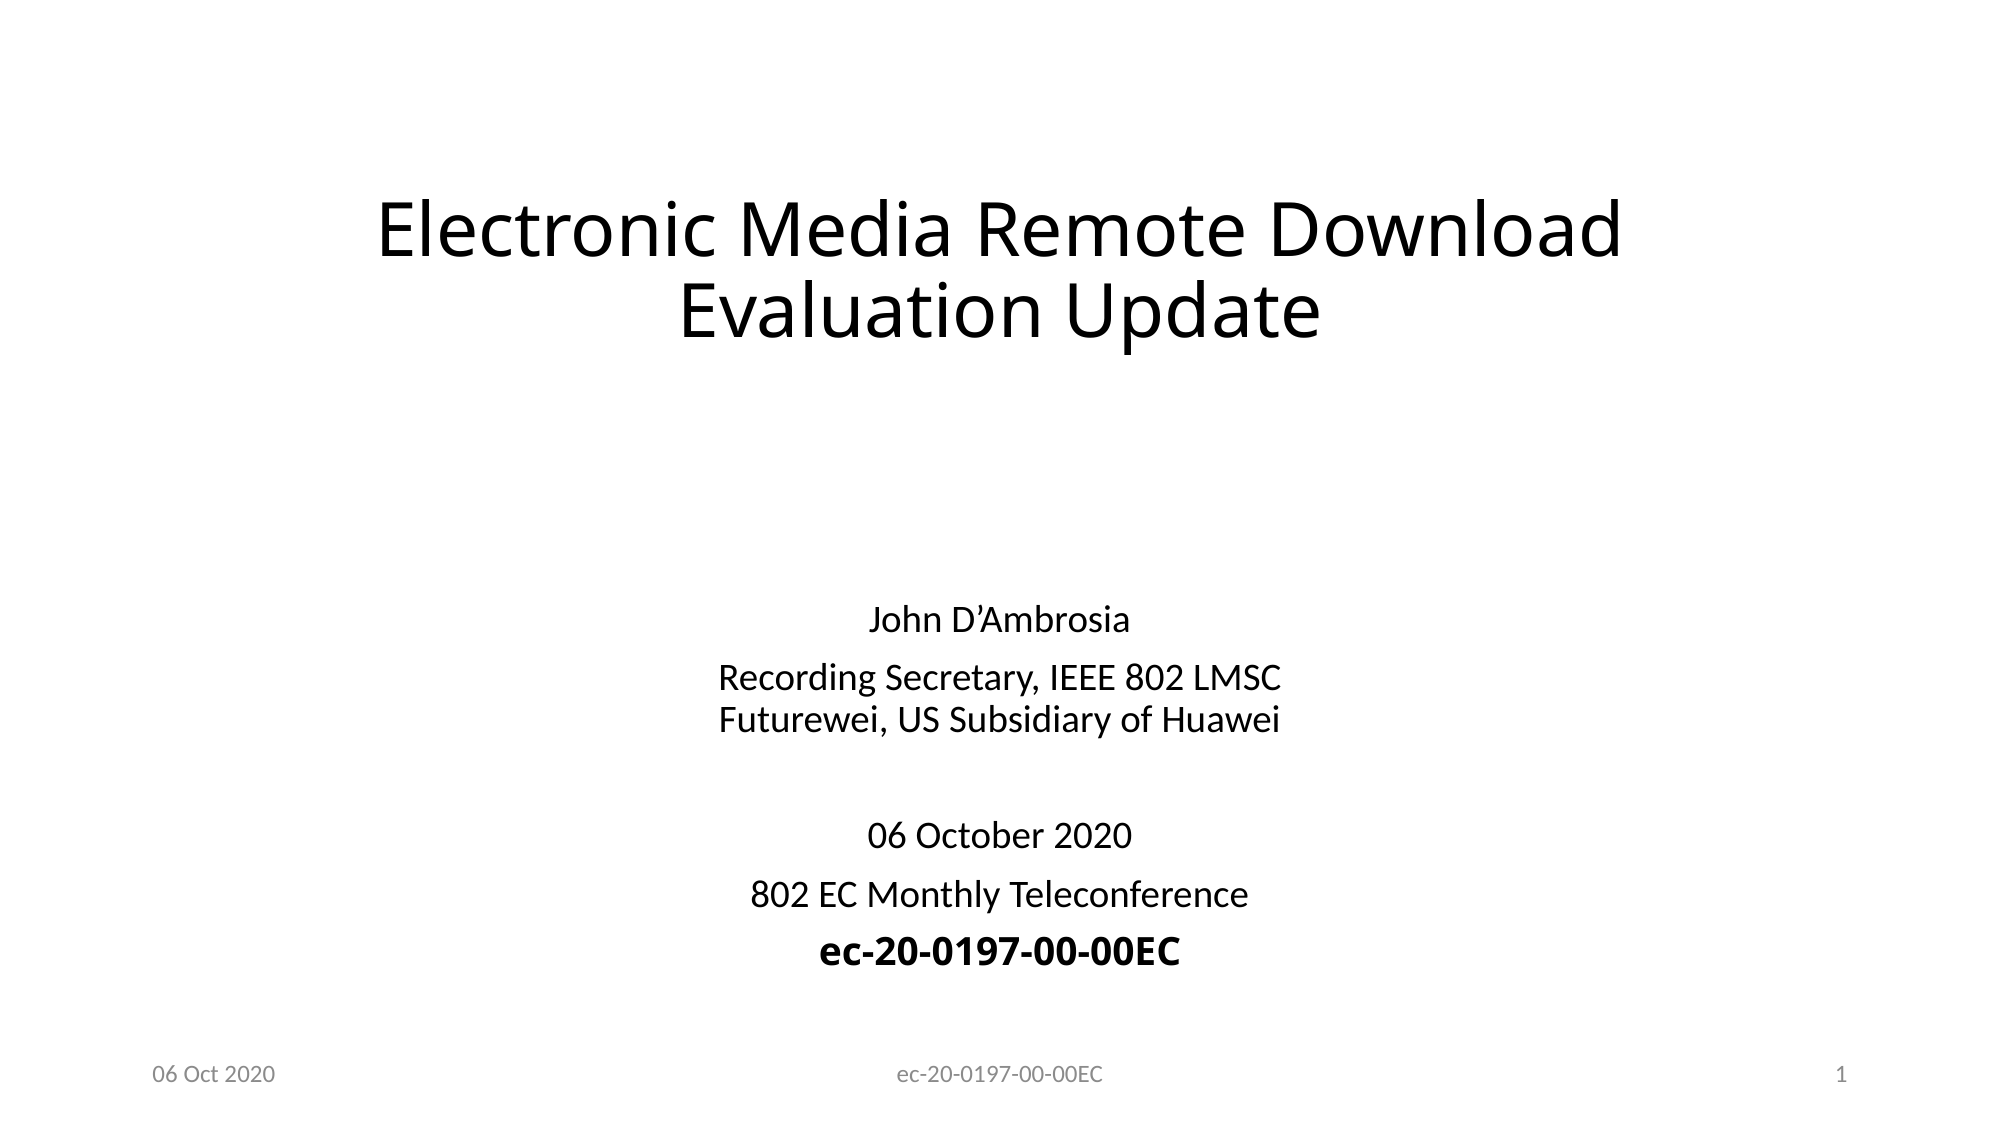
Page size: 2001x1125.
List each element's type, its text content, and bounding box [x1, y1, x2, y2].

footer ec-20-0197-00-00EC [662, 1042, 1338, 1103]
subtitle John D’Ambrosia Recording Secretary, IEEE 802 LMSC Futurewei, US Subsidiary of Huawei 06 October 2020 802 EC Monthly Teleconference ec-20-0197-00-00EC [249, 590, 1750, 983]
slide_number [137, 1042, 588, 1103]
title Electronic Media Remote Download Evaluation Update [249, 184, 1750, 576]
slide_number 1 [1412, 1042, 1863, 1103]
